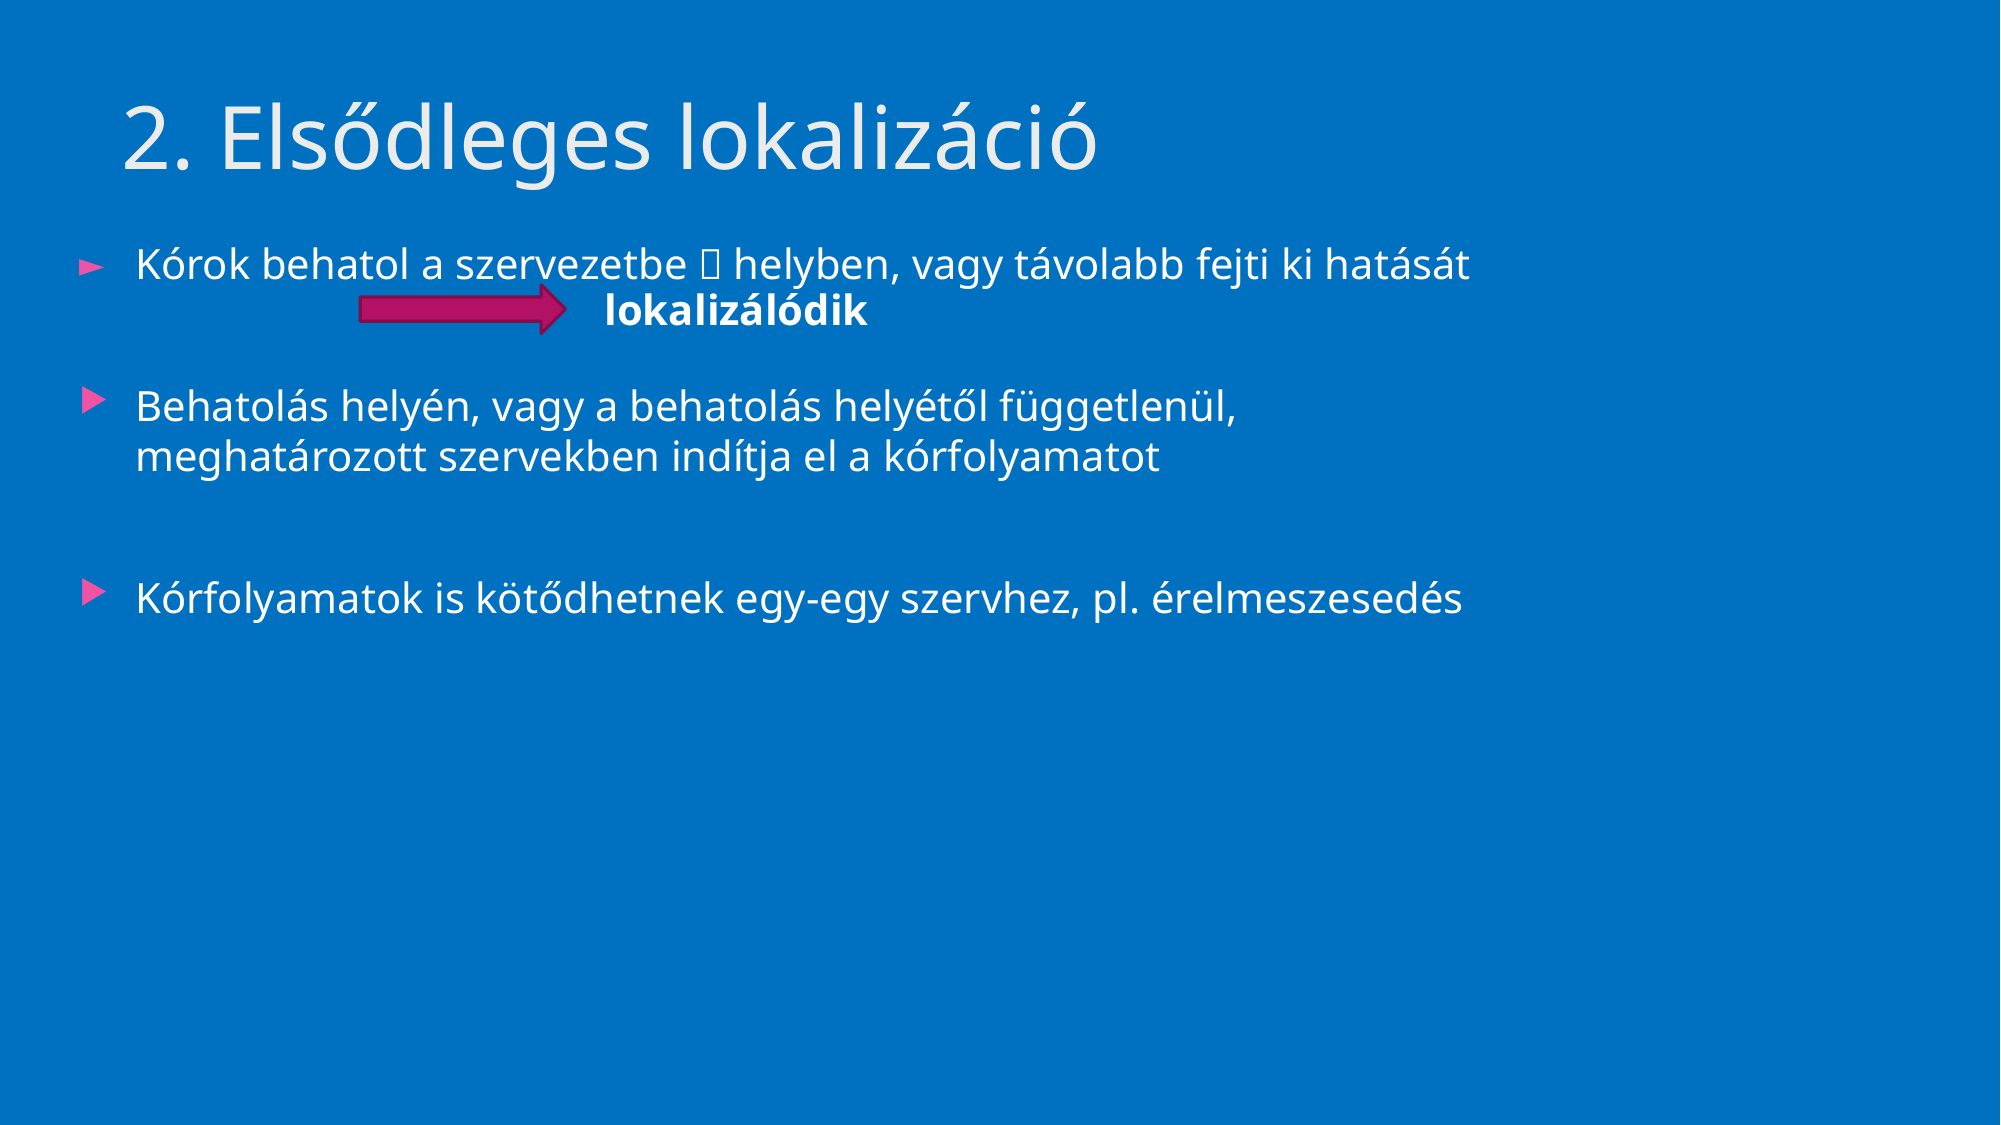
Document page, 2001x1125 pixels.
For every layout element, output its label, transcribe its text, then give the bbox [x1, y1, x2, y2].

list Kórok behatol a szervezetbe  helyben, vagy távolabb fejti ki hatását Behatolás helyén, vagy a behatolás helyétől függetlenül, meghatározott szervekben indítja el a kórfolyamatot Kórfolyamatok is kötődhetnek egy-egy szervhez, pl. érelmeszesedés [64, 230, 1532, 920]
text_box [358, 283, 567, 335]
title 2. Elsődleges lokalizáció [106, 74, 1649, 304]
text_box lokalizálódik [589, 276, 1049, 342]
